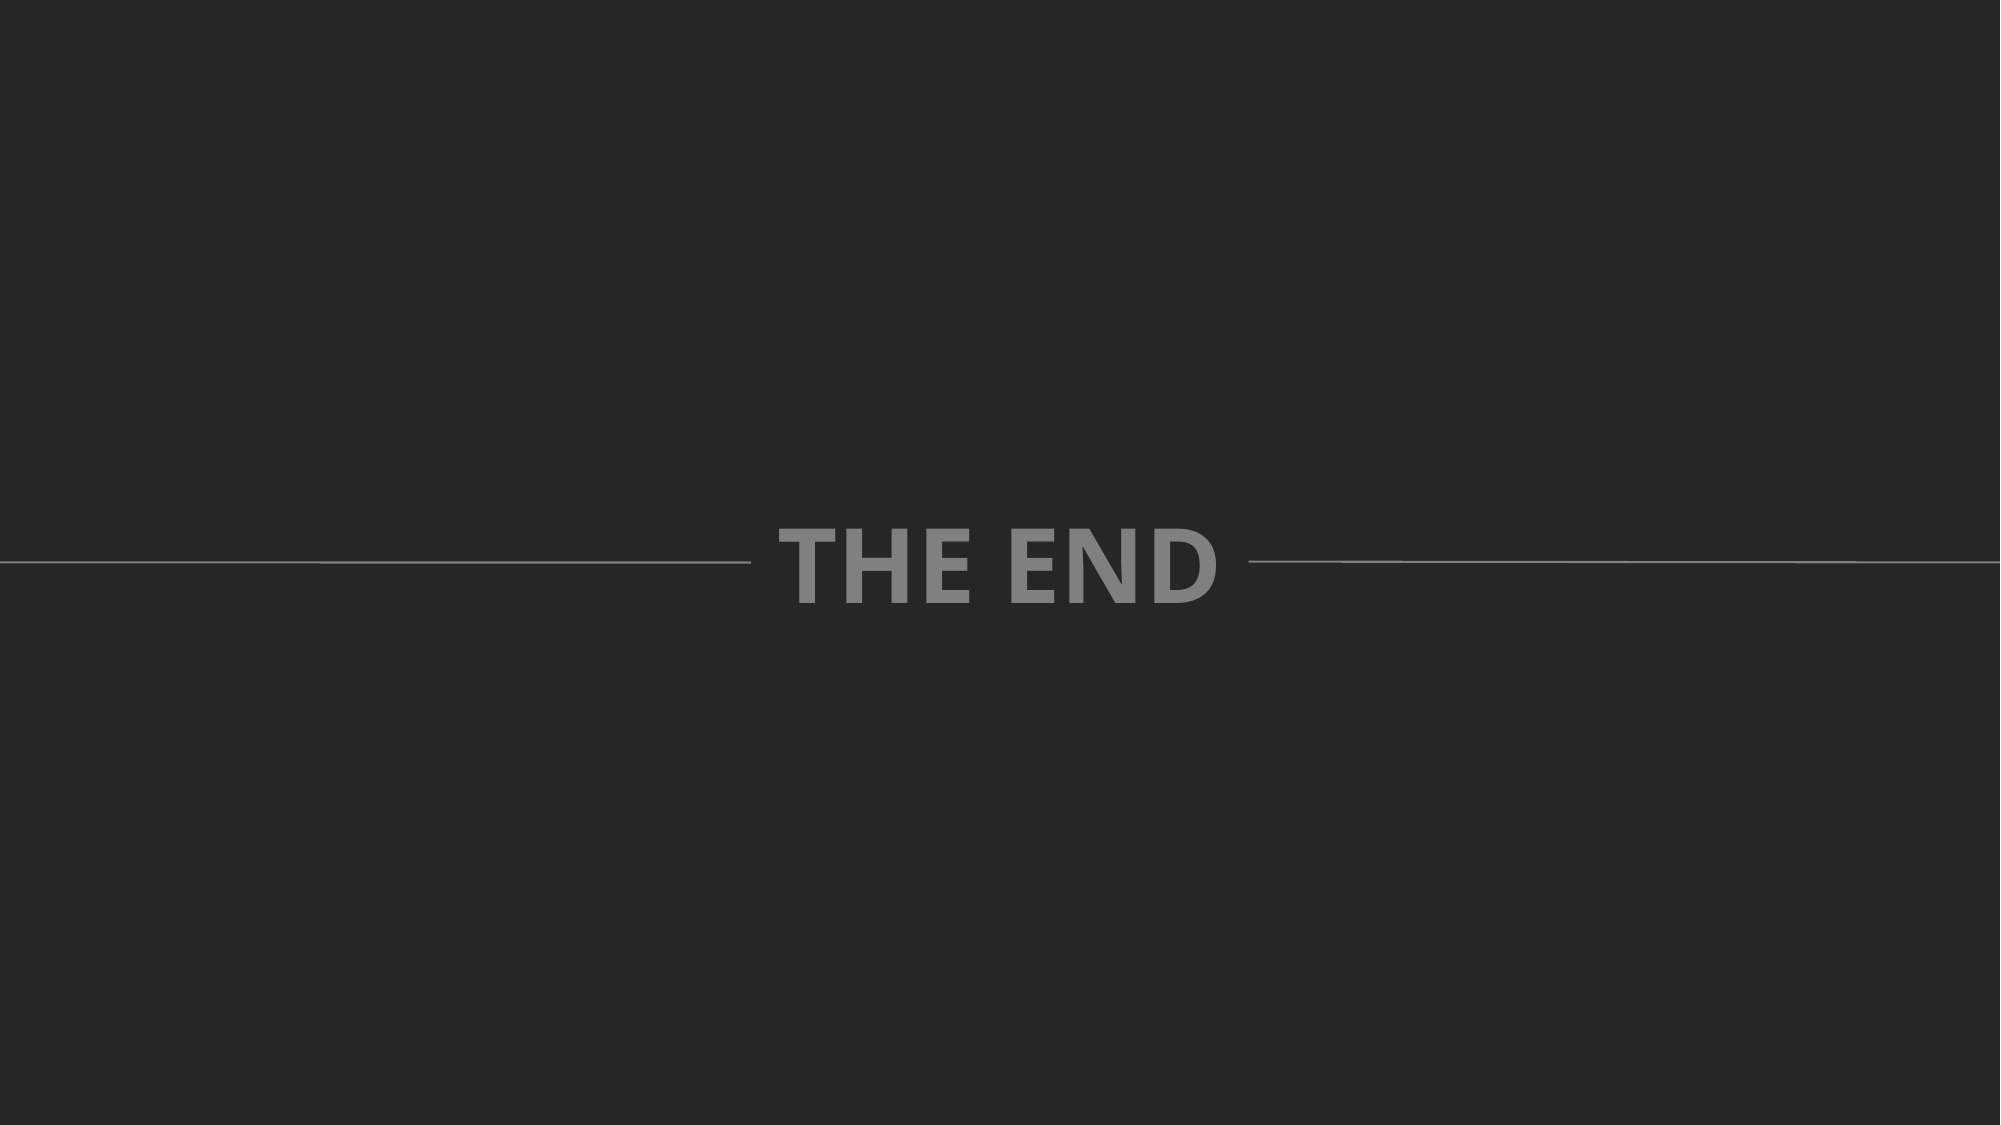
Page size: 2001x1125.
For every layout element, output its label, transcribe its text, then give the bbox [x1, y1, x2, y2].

text_box THE END [751, 491, 1249, 632]
text_box [0, 0, 2000, 561]
text_box [0, 563, 2000, 1125]
